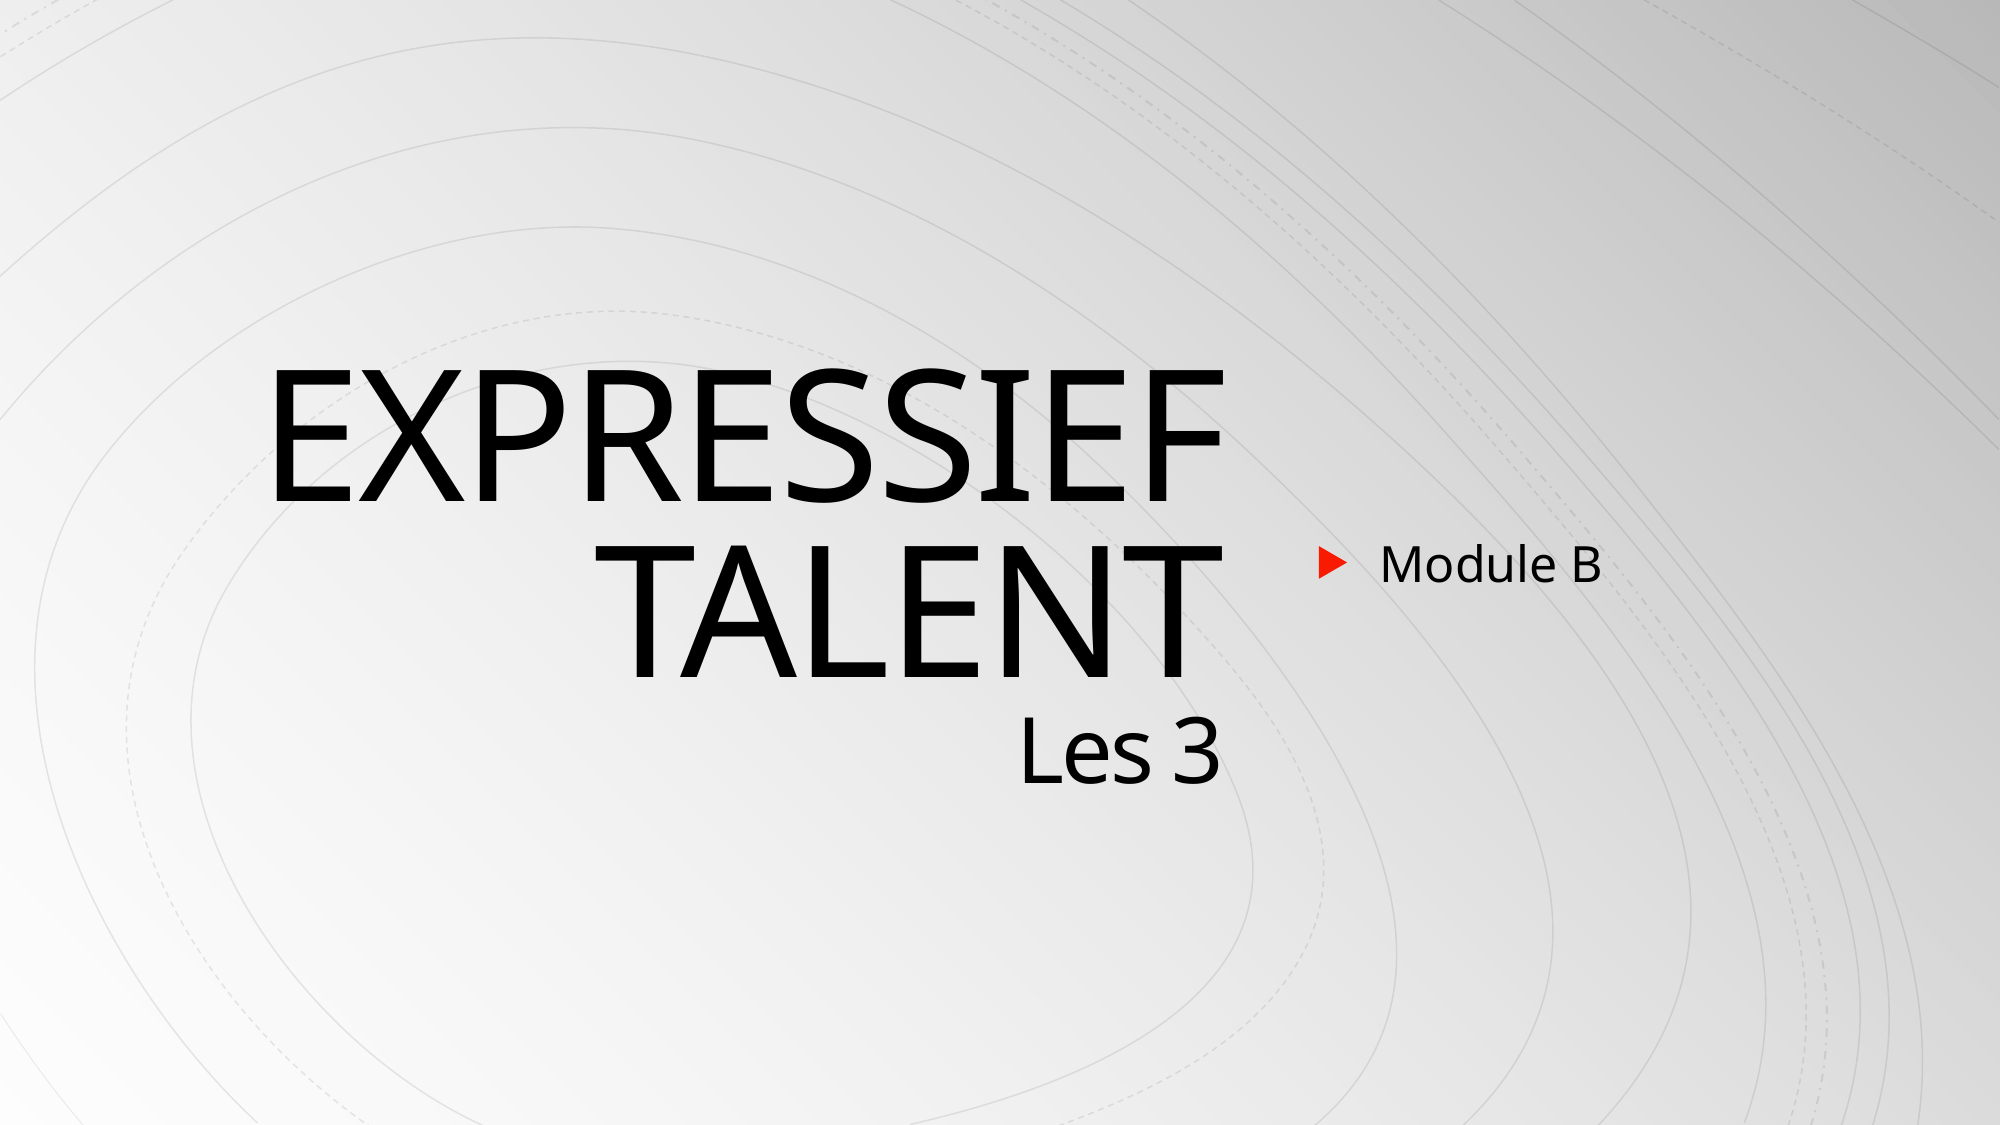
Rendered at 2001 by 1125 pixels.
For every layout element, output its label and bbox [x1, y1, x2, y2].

text_box [0, 0, 2000, 1125]
